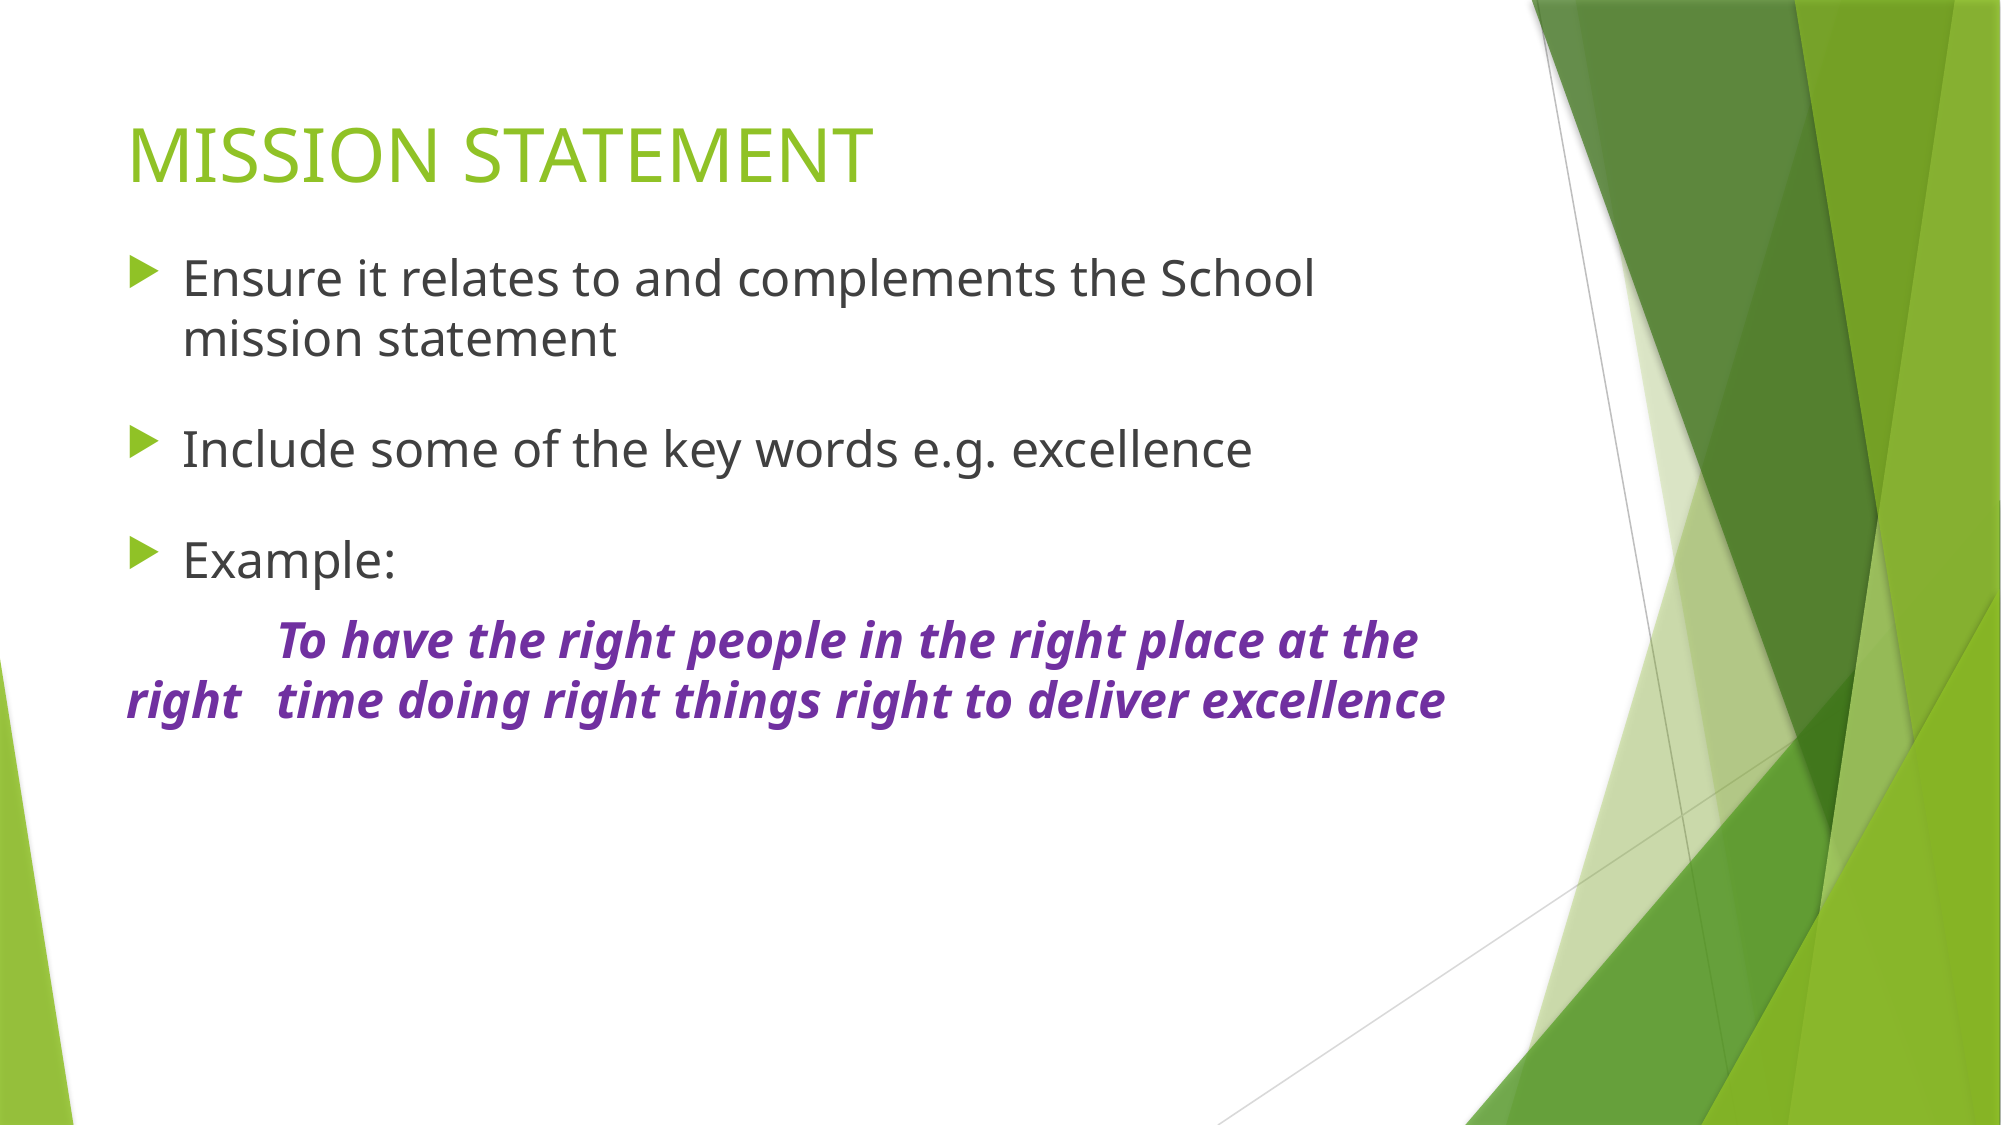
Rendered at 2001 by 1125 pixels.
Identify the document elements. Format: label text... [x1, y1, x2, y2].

list Ensure it relates to and complements the School mission statement Include some of the key words e.g. excellence Example: To have the right people in the right place at the right time doing right things right to deliver excellence [111, 238, 1522, 1093]
title MISSION STATEMENT [111, 99, 1522, 238]
